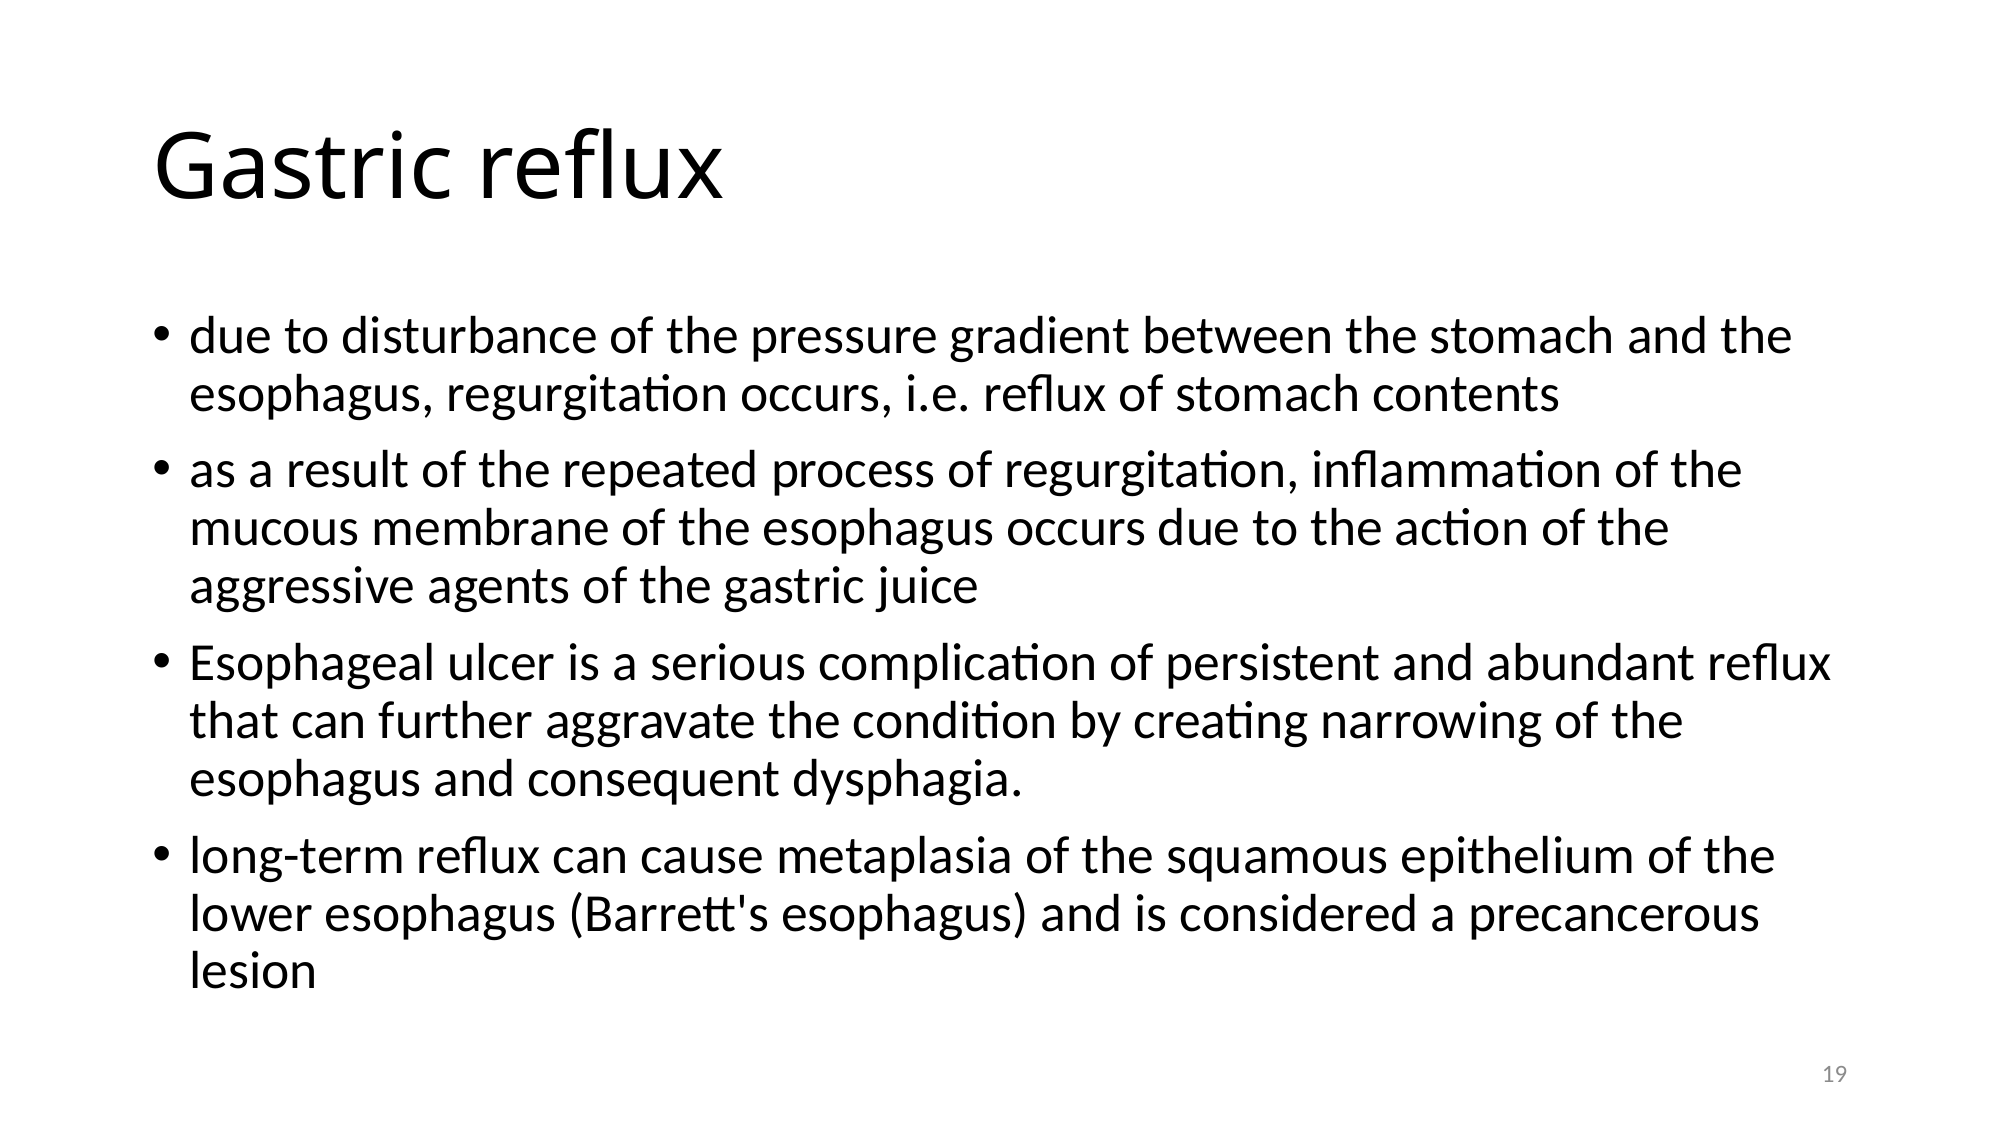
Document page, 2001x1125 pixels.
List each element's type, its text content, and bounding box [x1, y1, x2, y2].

list due to disturbance of the pressure gradient between the stomach and the esophagus, regurgitation occurs, i.e. reflux of stomach contents as a result of the repeated process of regurgitation, inflammation of the mucous membrane of the esophagus occurs due to the action of the aggressive agents of the gastric juice Esophageal ulcer is a serious complication of persistent and abundant reflux that can further aggravate the condition by creating narrowing of the esophagus and consequent dysphagia. long-term reflux can cause metaplasia of the squamous epithelium of the lower esophagus (Barrett's esophagus) and is considered a precancerous lesion [137, 299, 1863, 1014]
slide_number 19 [1412, 1042, 1863, 1103]
title Gastric reflux [137, 59, 1863, 278]
